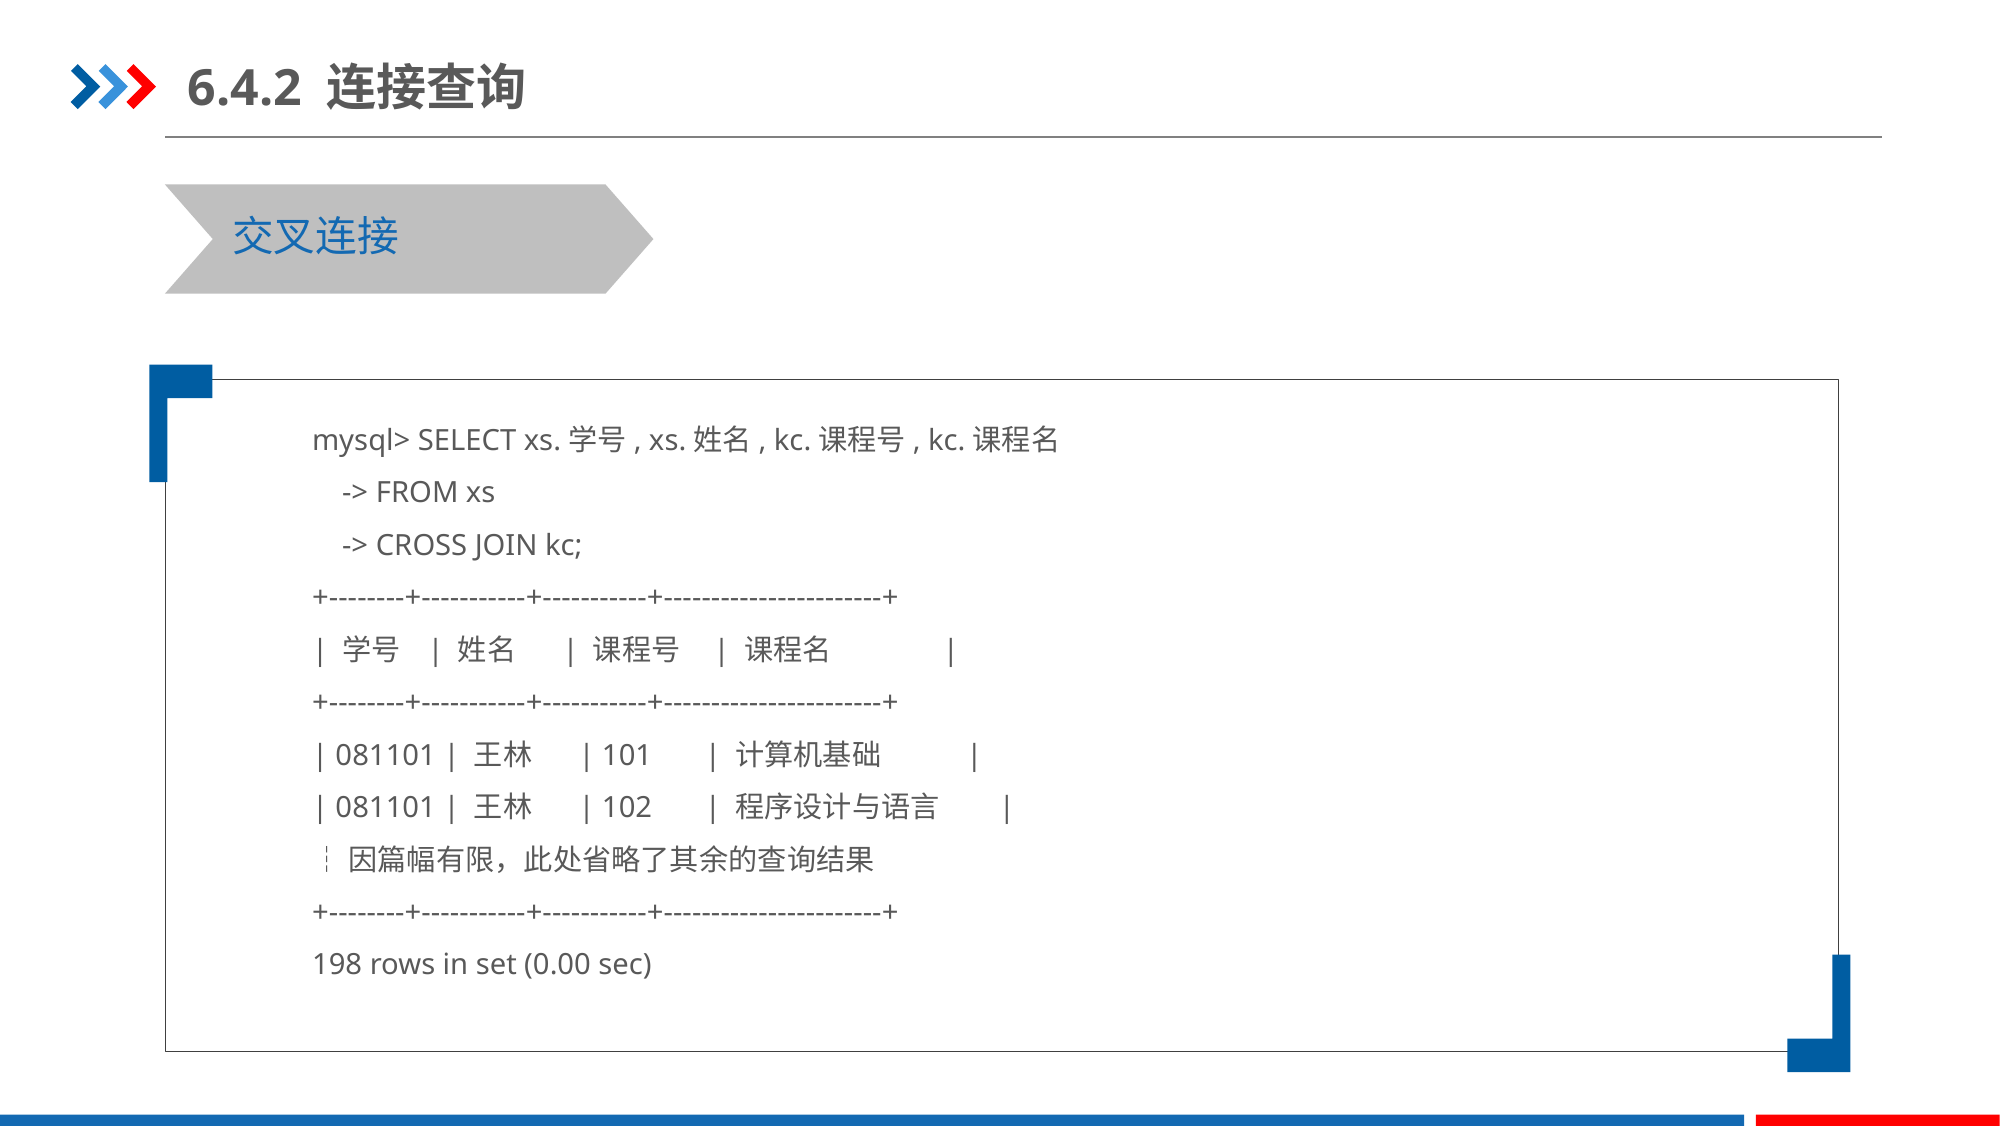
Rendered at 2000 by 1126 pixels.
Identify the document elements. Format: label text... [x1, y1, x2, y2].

text_box [164, 184, 654, 294]
text_box [1785, 953, 1852, 1074]
text_box [147, 363, 215, 484]
text_box [163, 378, 1841, 1053]
text_box 交叉连接 [217, 202, 414, 267]
text_box 6.4.2 连接查询 [187, 43, 827, 127]
